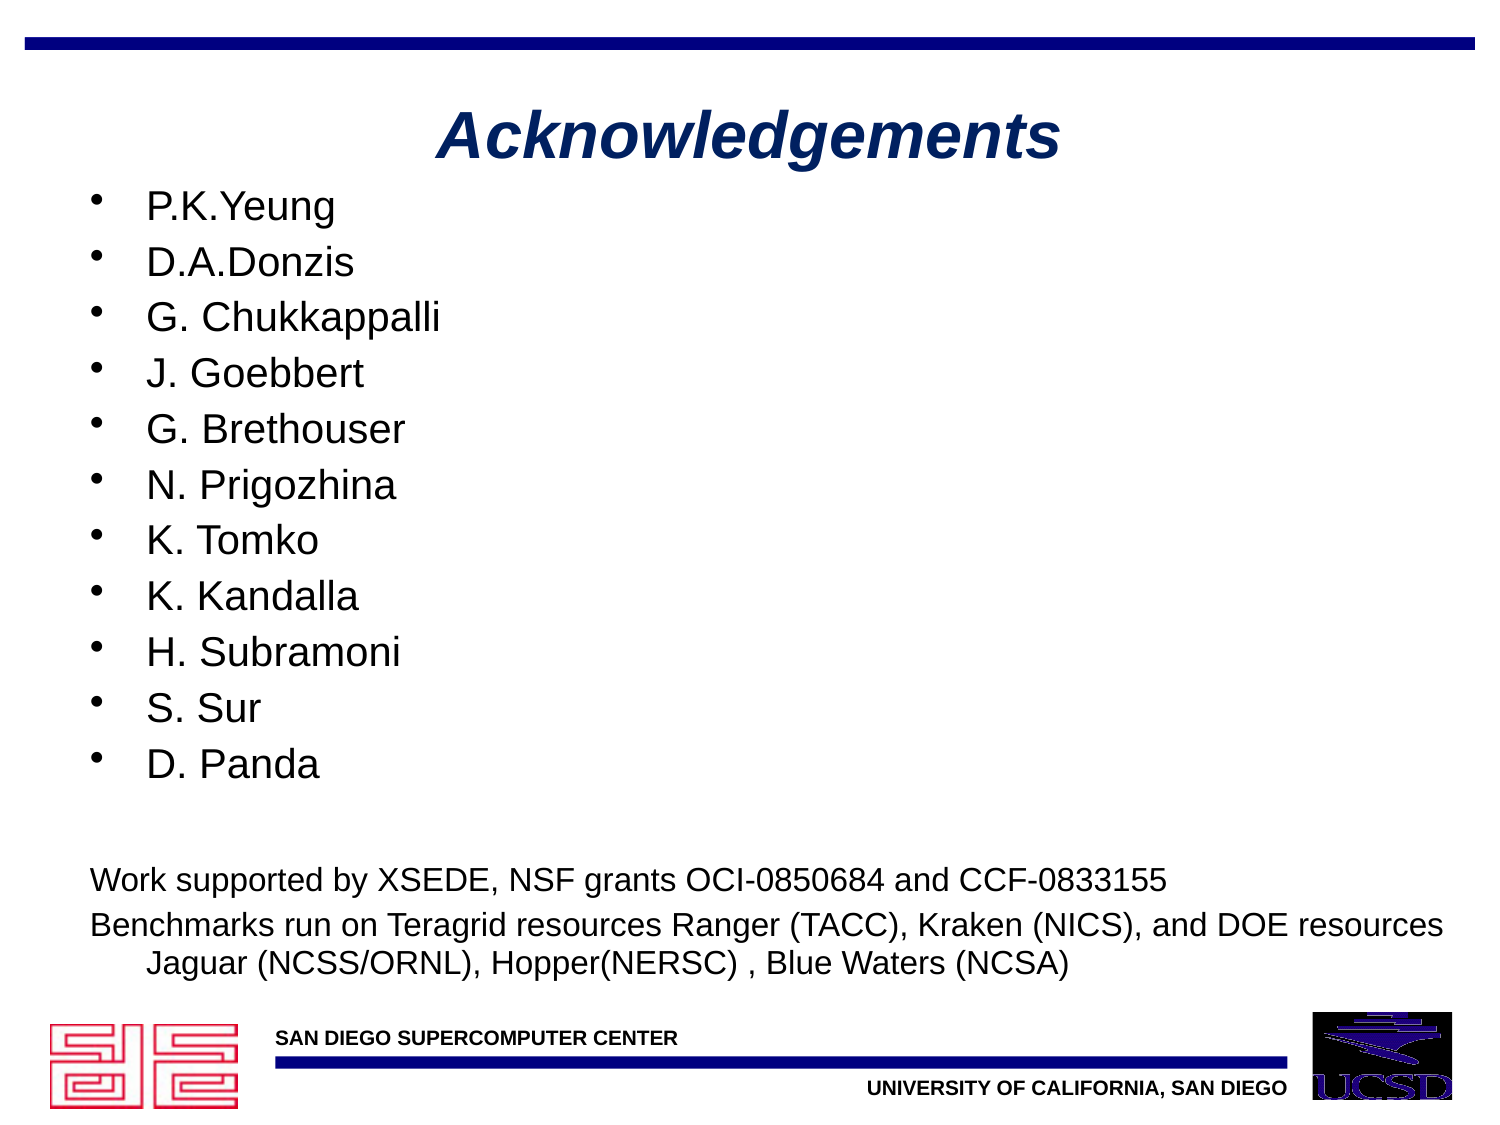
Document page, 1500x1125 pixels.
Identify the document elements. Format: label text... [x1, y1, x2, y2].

picture [50, 1024, 238, 1109]
title Acknowledgements [24, 49, 1476, 222]
list P.K.Yeung D.A.Donzis G. Chukkappalli J. Goebbert G. Brethouser N. Prigozhina K. Tomko K. Kandalla H. Subramoni S. Sur D. Panda Work supported by XSEDE, NSF grants OCI-0850684 and CCF-0833155 Benchmarks run on Teragrid resources Ranger (TACC), Kraken (NICS), and DOE resources Jaguar (NCSS/ORNL), Hopper(NERSC) , Blue Waters (NCSA) [74, 174, 1463, 1076]
